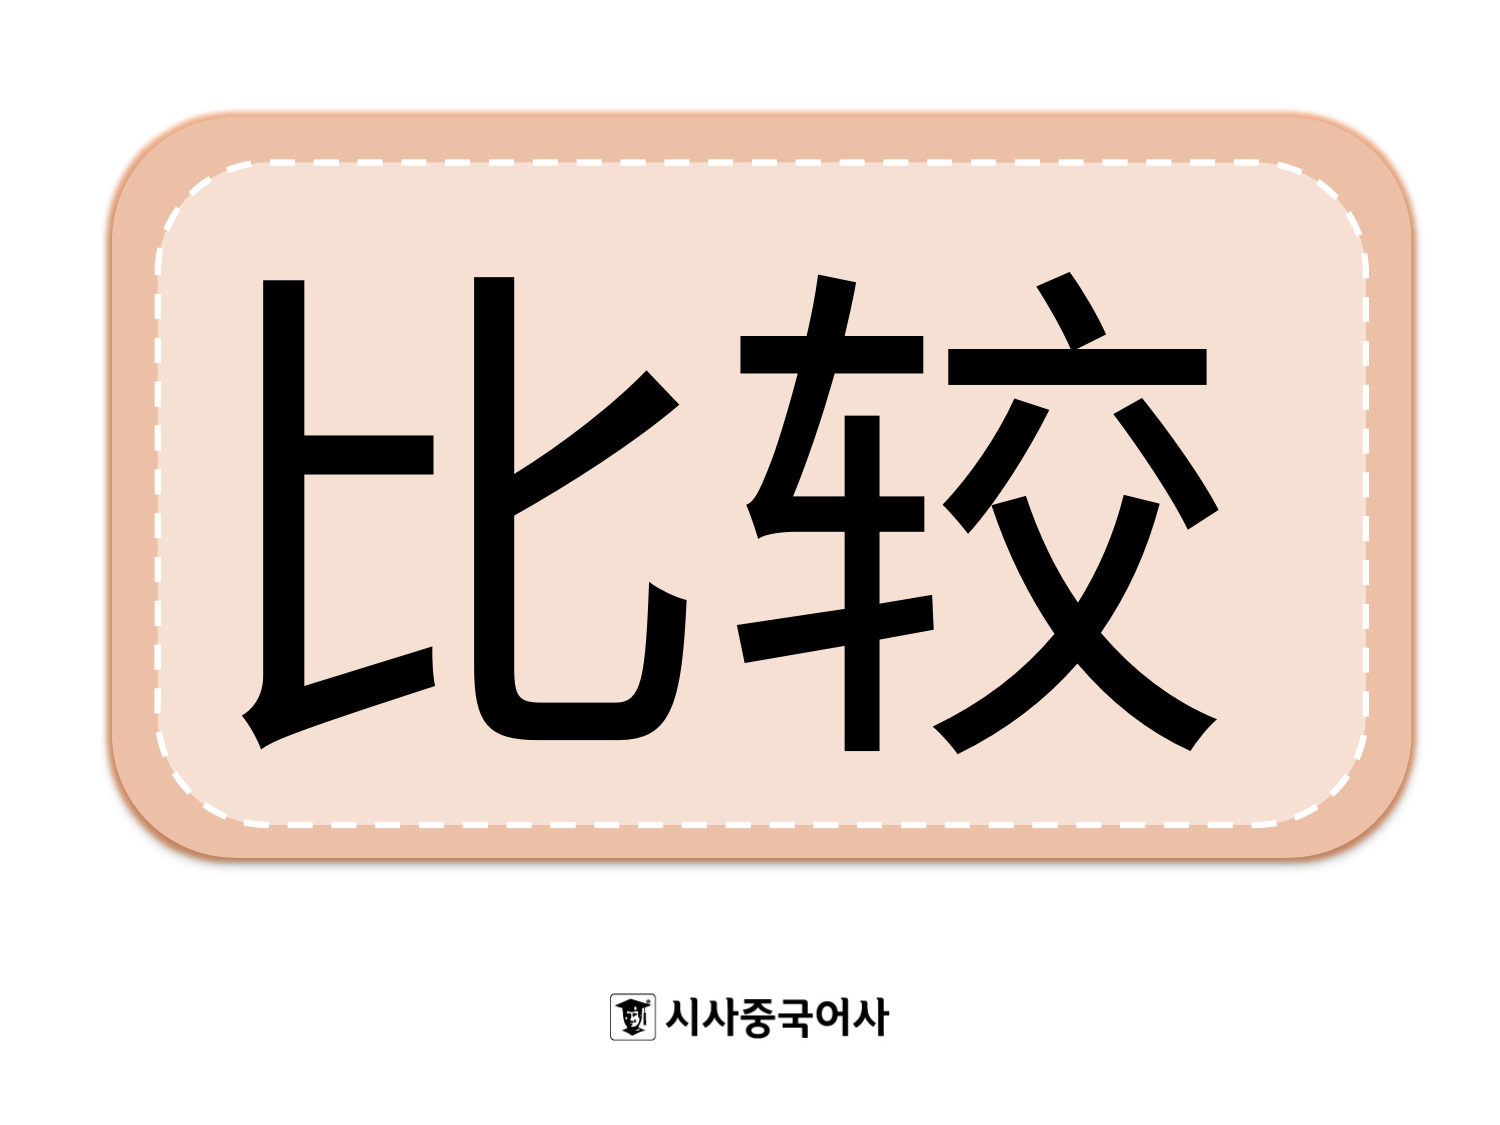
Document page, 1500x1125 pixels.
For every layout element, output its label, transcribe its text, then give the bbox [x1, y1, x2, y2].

text_box [162, 160, 1371, 824]
text_box 比较 [171, 172, 1380, 836]
picture [602, 987, 898, 1047]
